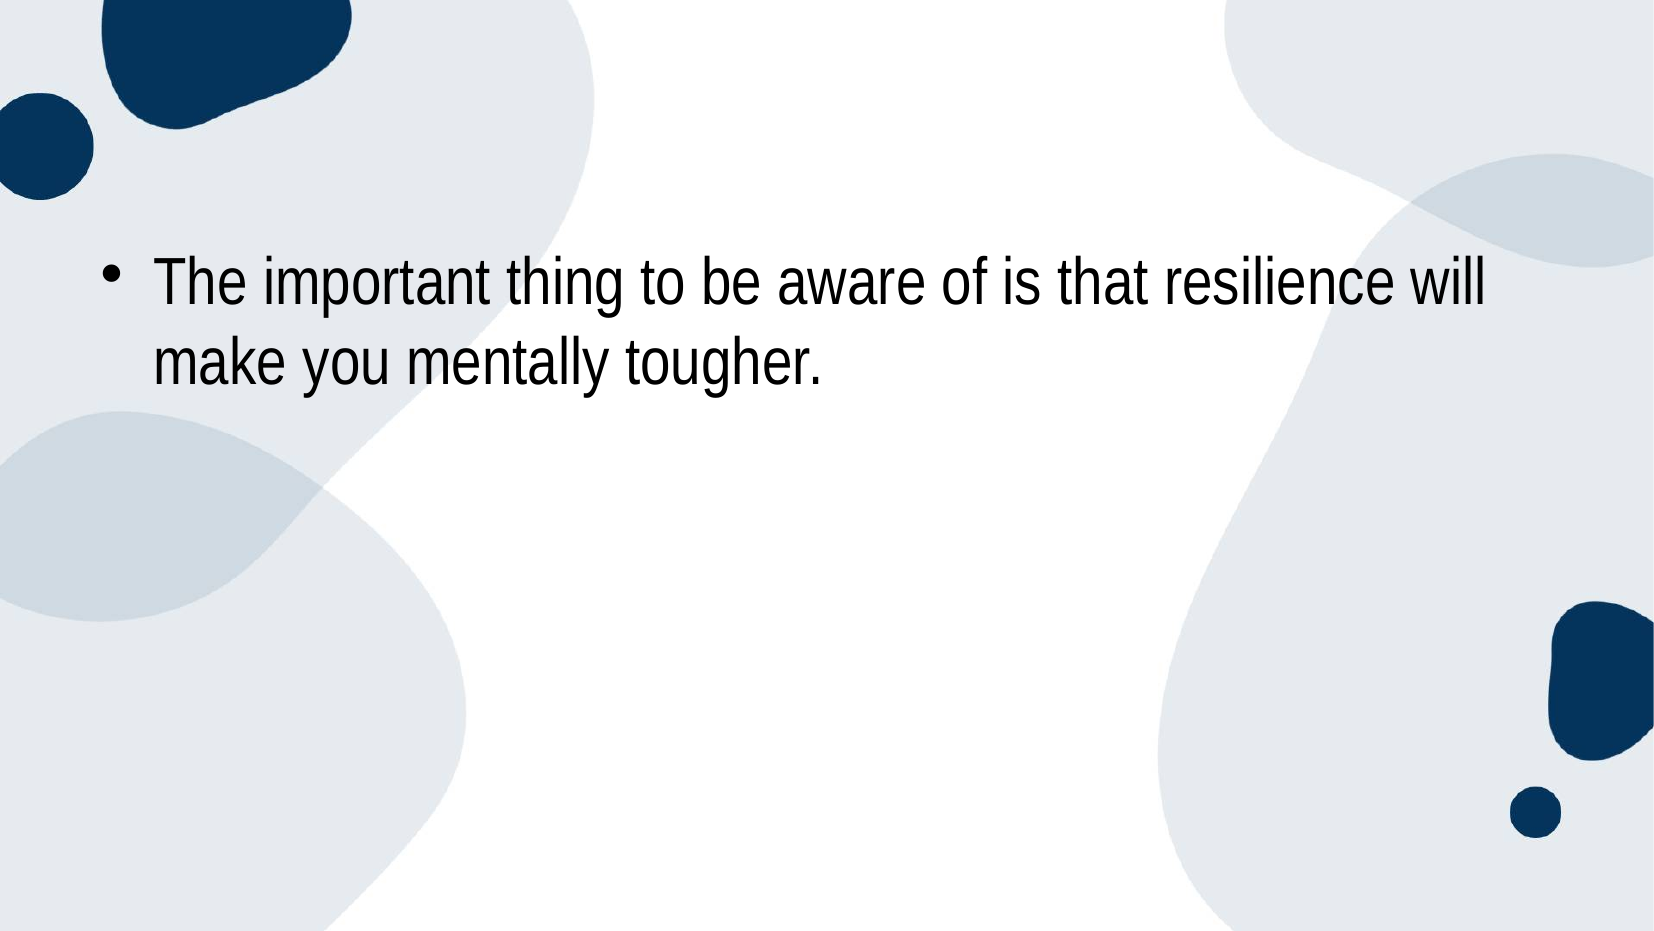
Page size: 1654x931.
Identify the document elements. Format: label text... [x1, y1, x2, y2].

picture [0, 0, 1654, 931]
list The important thing to be aware of is that resilience will make you mentally tougher. [82, 237, 1571, 693]
